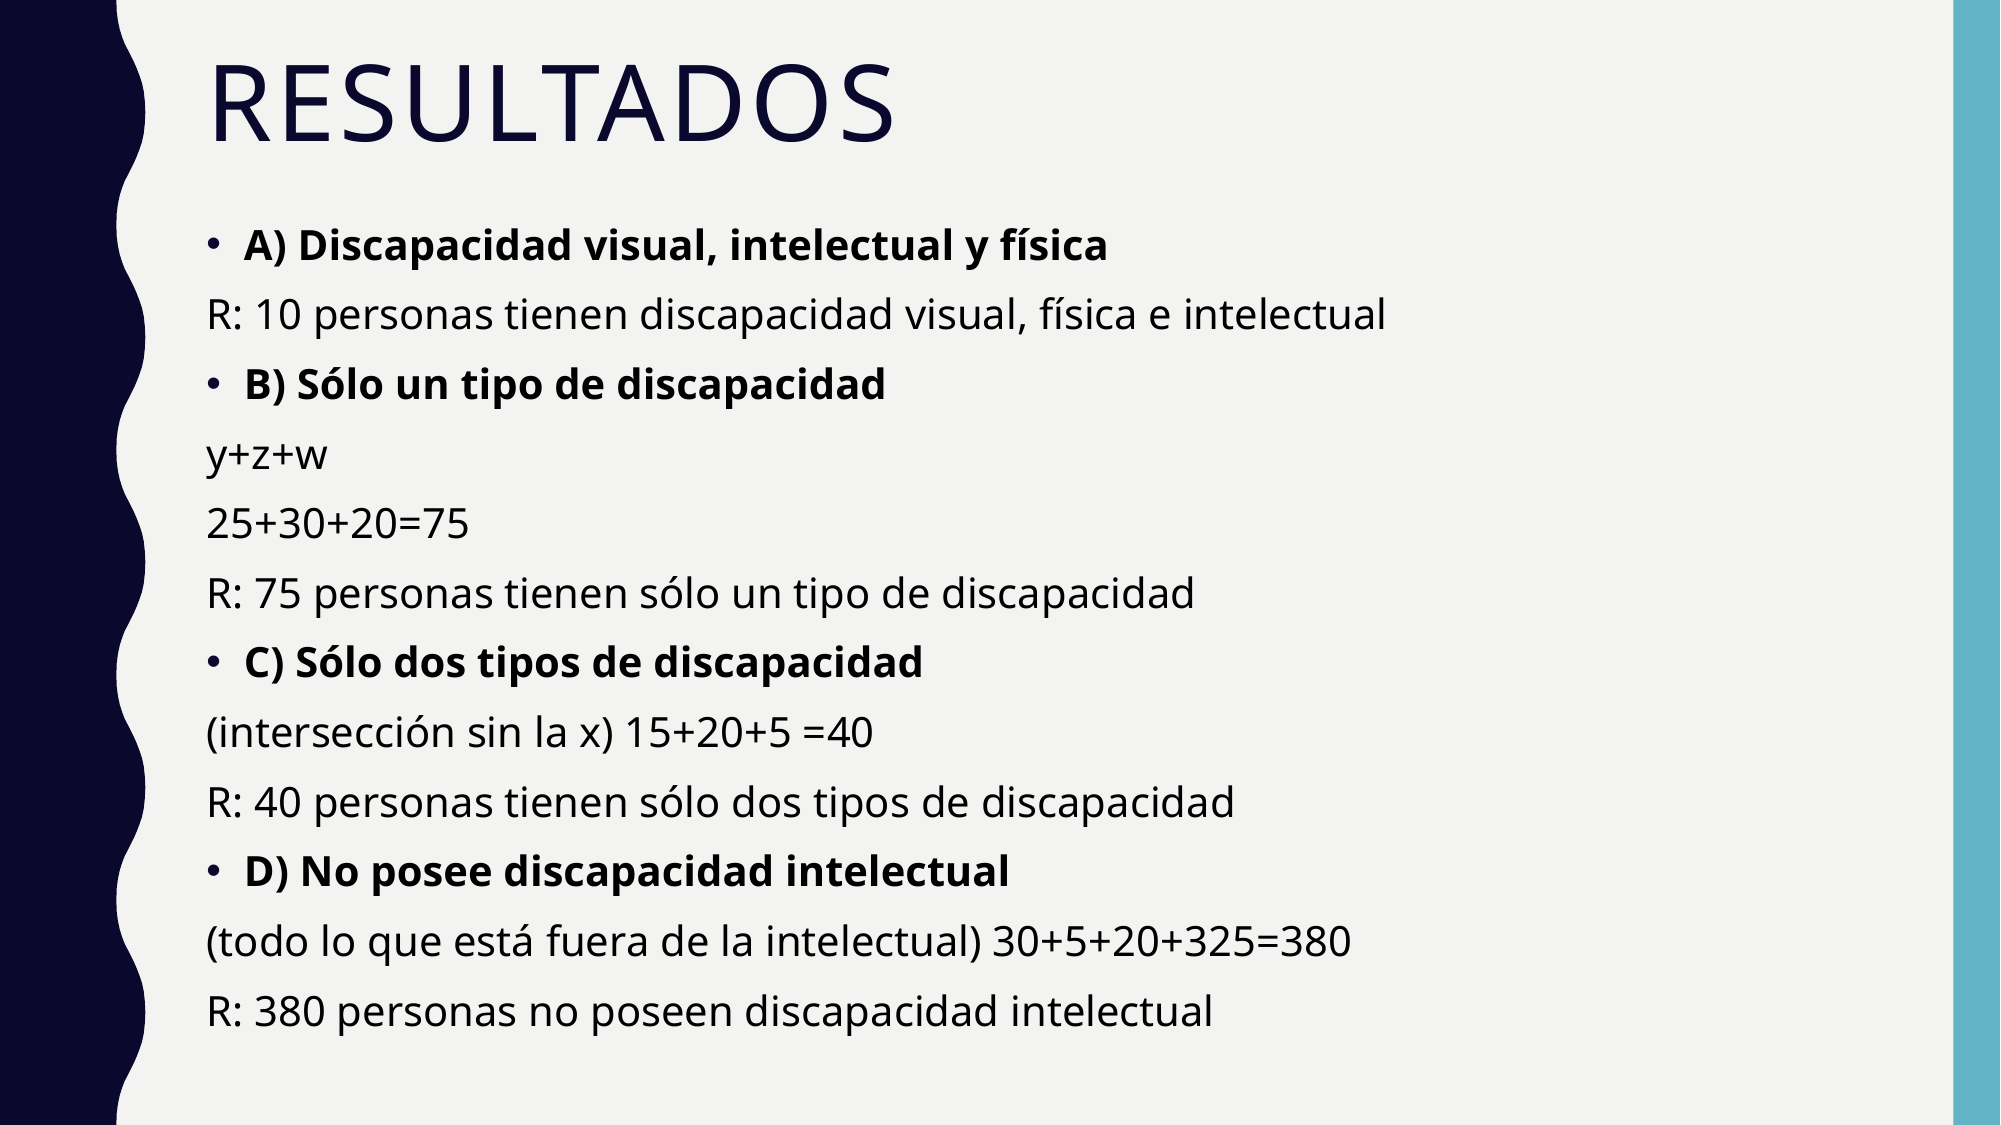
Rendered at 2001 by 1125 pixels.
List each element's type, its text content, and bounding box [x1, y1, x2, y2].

list A) Discapacidad visual, intelectual y física R: 10 personas tienen discapacidad visual, física e intelectual B) Sólo un tipo de discapacidad y+z+w 25+30+20=75 R: 75 personas tienen sólo un tipo de discapacidad C) Sólo dos tipos de discapacidad (intersección sin la x) 15+20+5 =40 R: 40 personas tienen sólo dos tipos de discapacidad D) No posee discapacidad intelectual (todo lo que está fuera de la intelectual) 30+5+20+325=380 R: 380 personas no poseen discapacidad intelectual [191, 205, 1907, 1125]
title Resultados [191, 41, 1862, 287]
